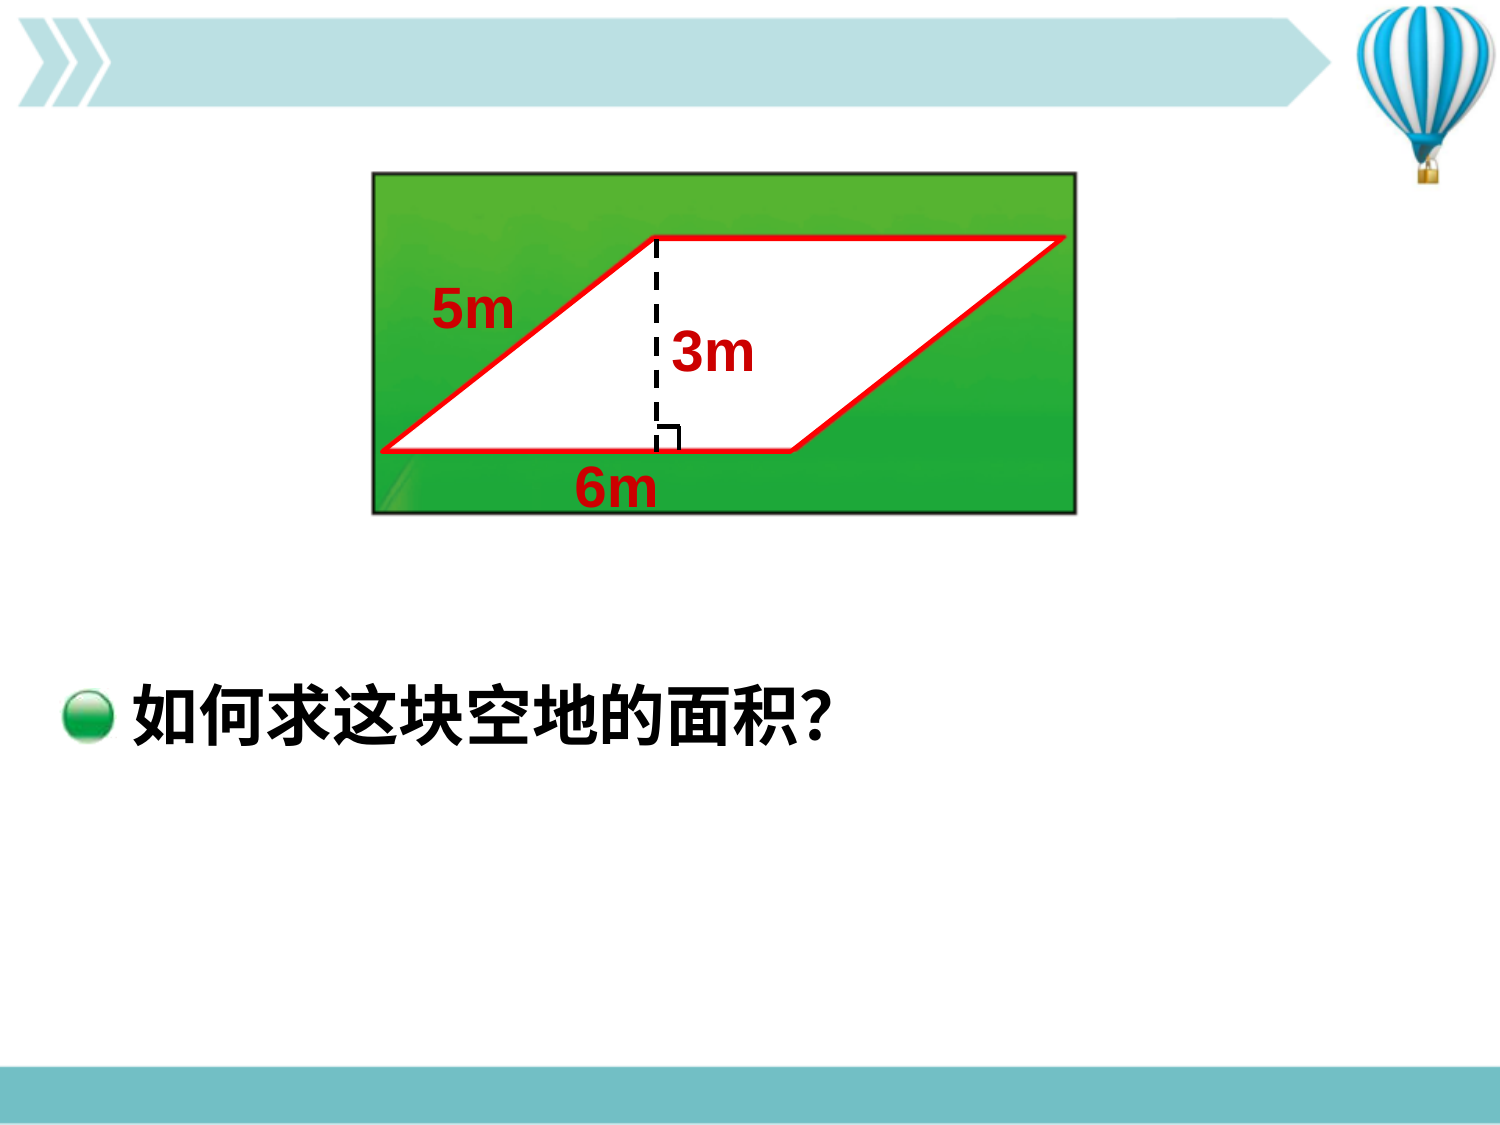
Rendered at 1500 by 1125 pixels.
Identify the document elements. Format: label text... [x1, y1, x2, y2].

text_box 如何求这块空地的面积？ [117, 665, 1500, 761]
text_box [656, 425, 681, 450]
picture [0, 0, 1500, 1125]
